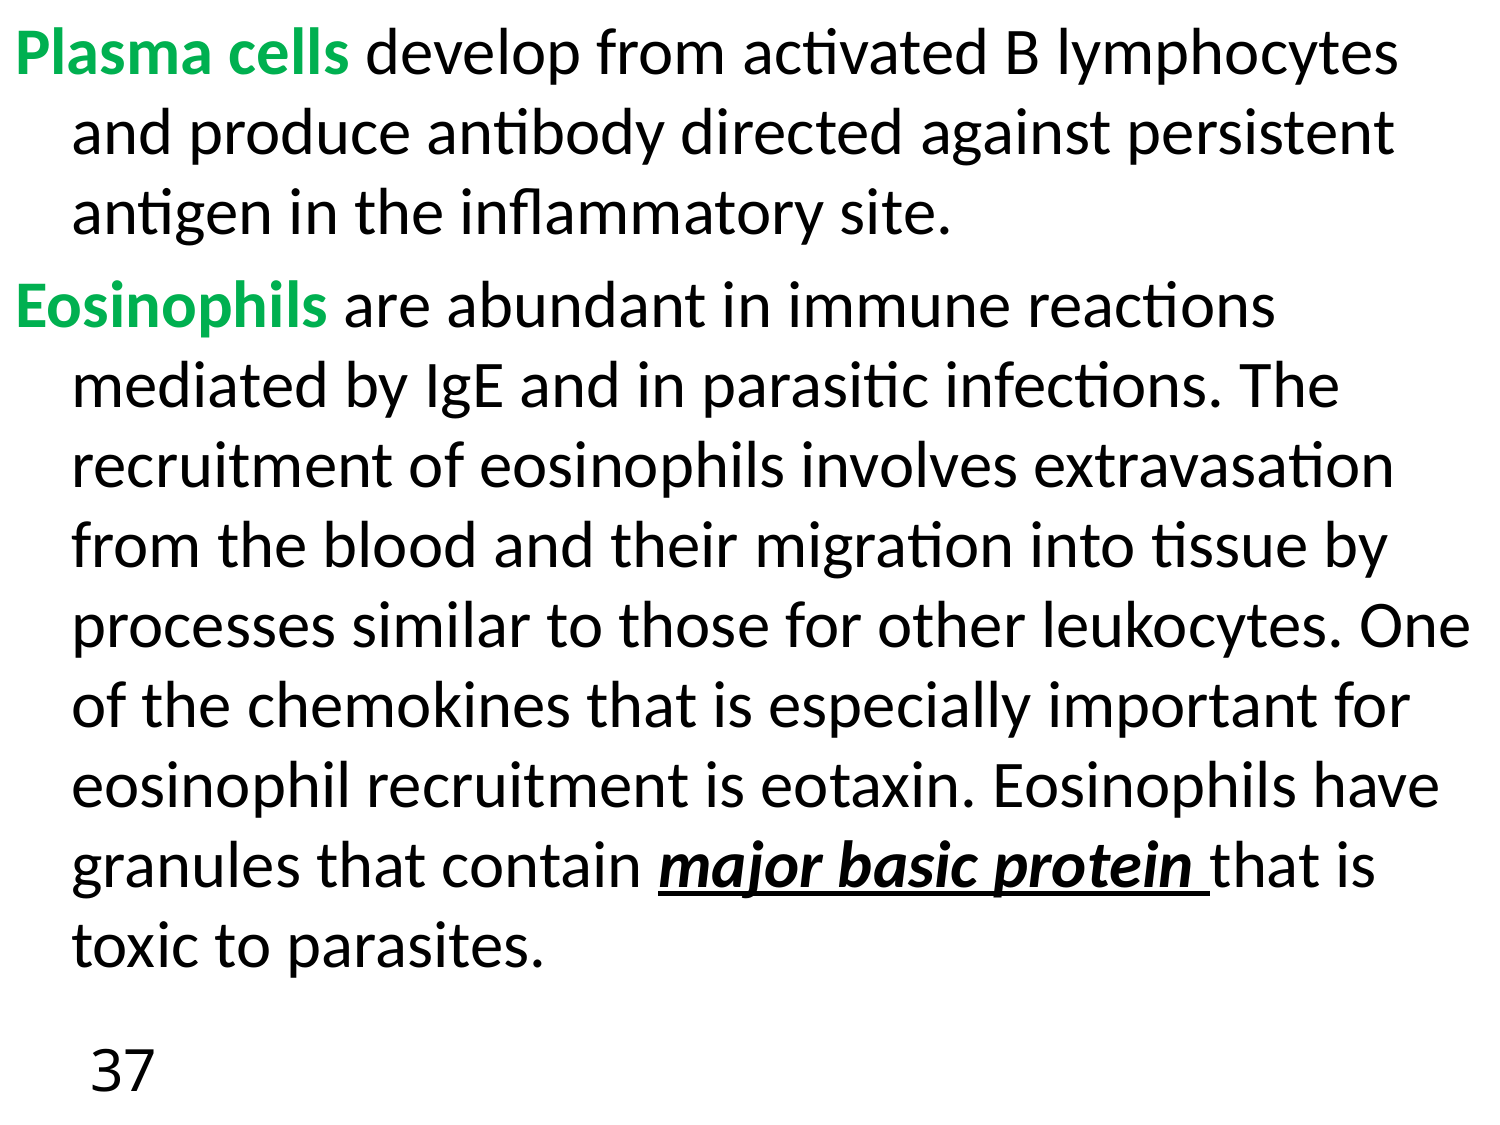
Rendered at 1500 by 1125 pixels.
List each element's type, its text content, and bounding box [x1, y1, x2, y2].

slide_number 37 [75, 1042, 425, 1103]
list Plasma cells develop from activated B lymphocytes and produce antibody directed against persistent antigen in the inflammatory site. Eosinophils are abundant in immune reactions mediated by IgE and in parasitic infections. The recruitment of eosinophils involves extravasation from the blood and their migration into tissue by processes similar to those for other leukocytes. One of the chemokines that is especially important for eosinophil recruitment is eotaxin. Eosinophils have granules that contain major basic protein that is toxic to parasites. [0, 0, 1500, 1125]
